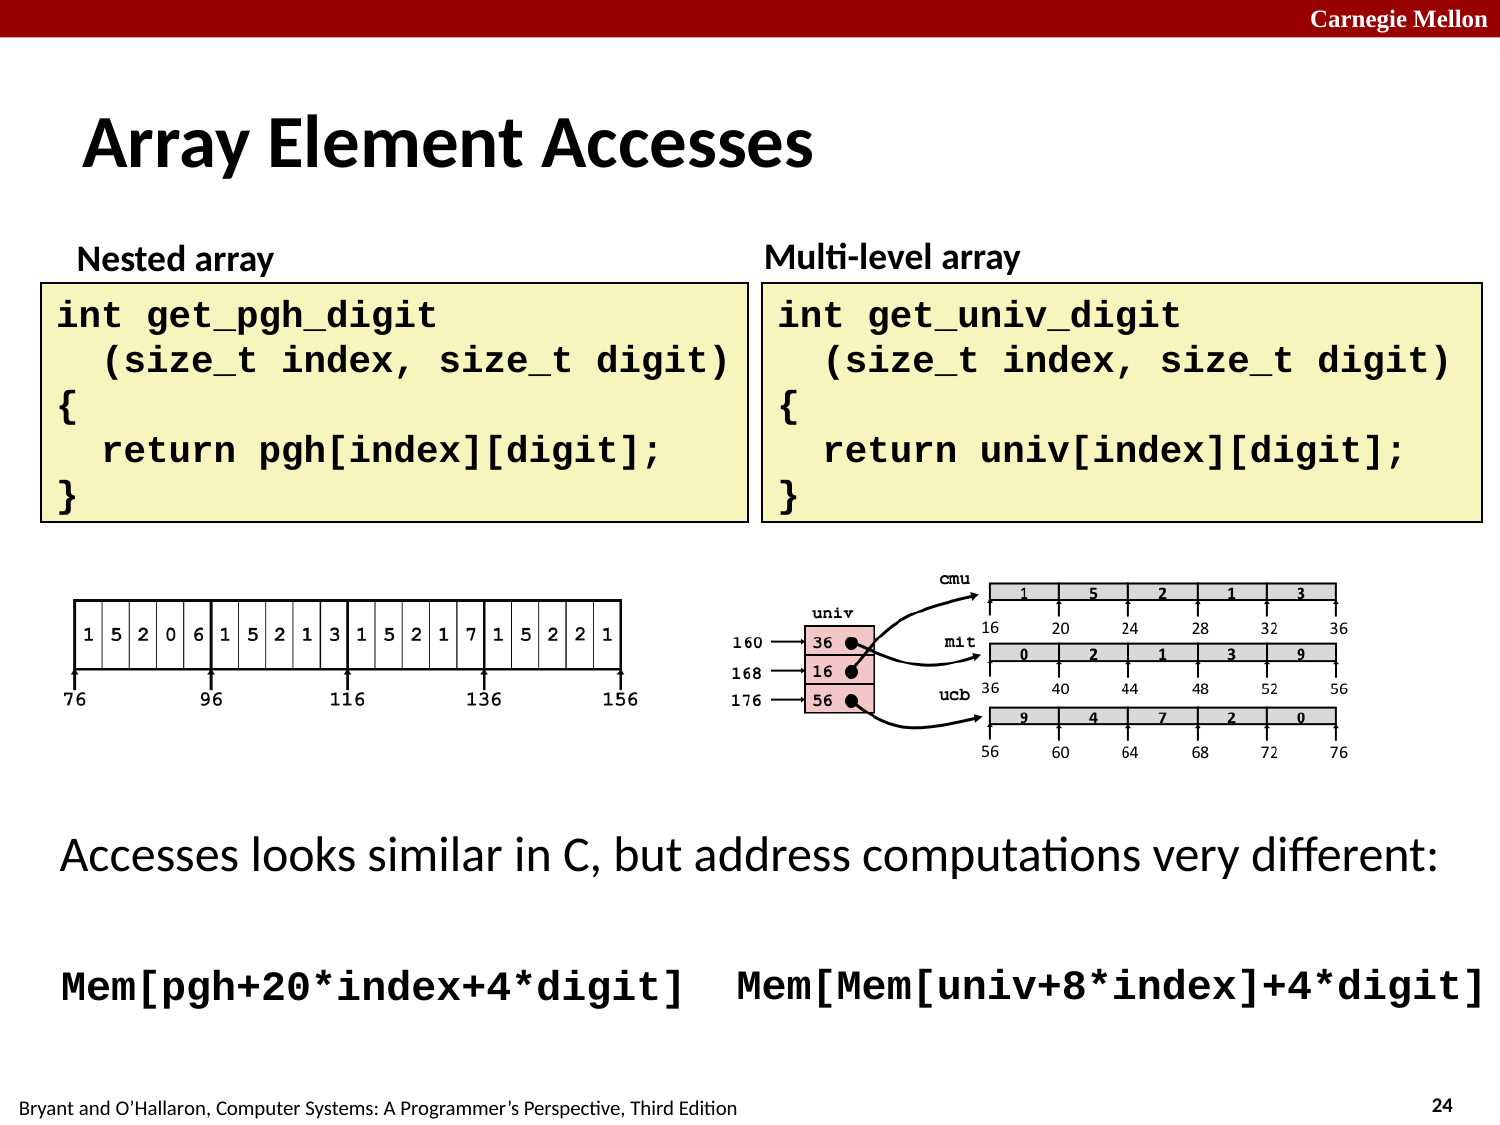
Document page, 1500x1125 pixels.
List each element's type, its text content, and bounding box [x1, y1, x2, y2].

text_box int get_univ_digit (size_t index, size_t digit) { return univ[index][digit]; } [762, 282, 1483, 523]
text_box Nested array [61, 226, 290, 287]
text_box Multi-level array [749, 224, 1037, 285]
text_box Mem[Mem[univ+8*index]+4*digit] [721, 950, 1500, 1015]
text_box int get_pgh_digit (size_t index, size_t digit) { return pgh[index][digit]; } [41, 282, 748, 523]
title Array Element Accesses [66, 74, 1313, 201]
text_box Accesses looks similar in C, but address computations very different: [44, 813, 1467, 889]
text_box Mem[pgh+20*index+4*digit] [46, 951, 702, 1017]
picture [62, 599, 638, 721]
picture [723, 562, 1376, 765]
